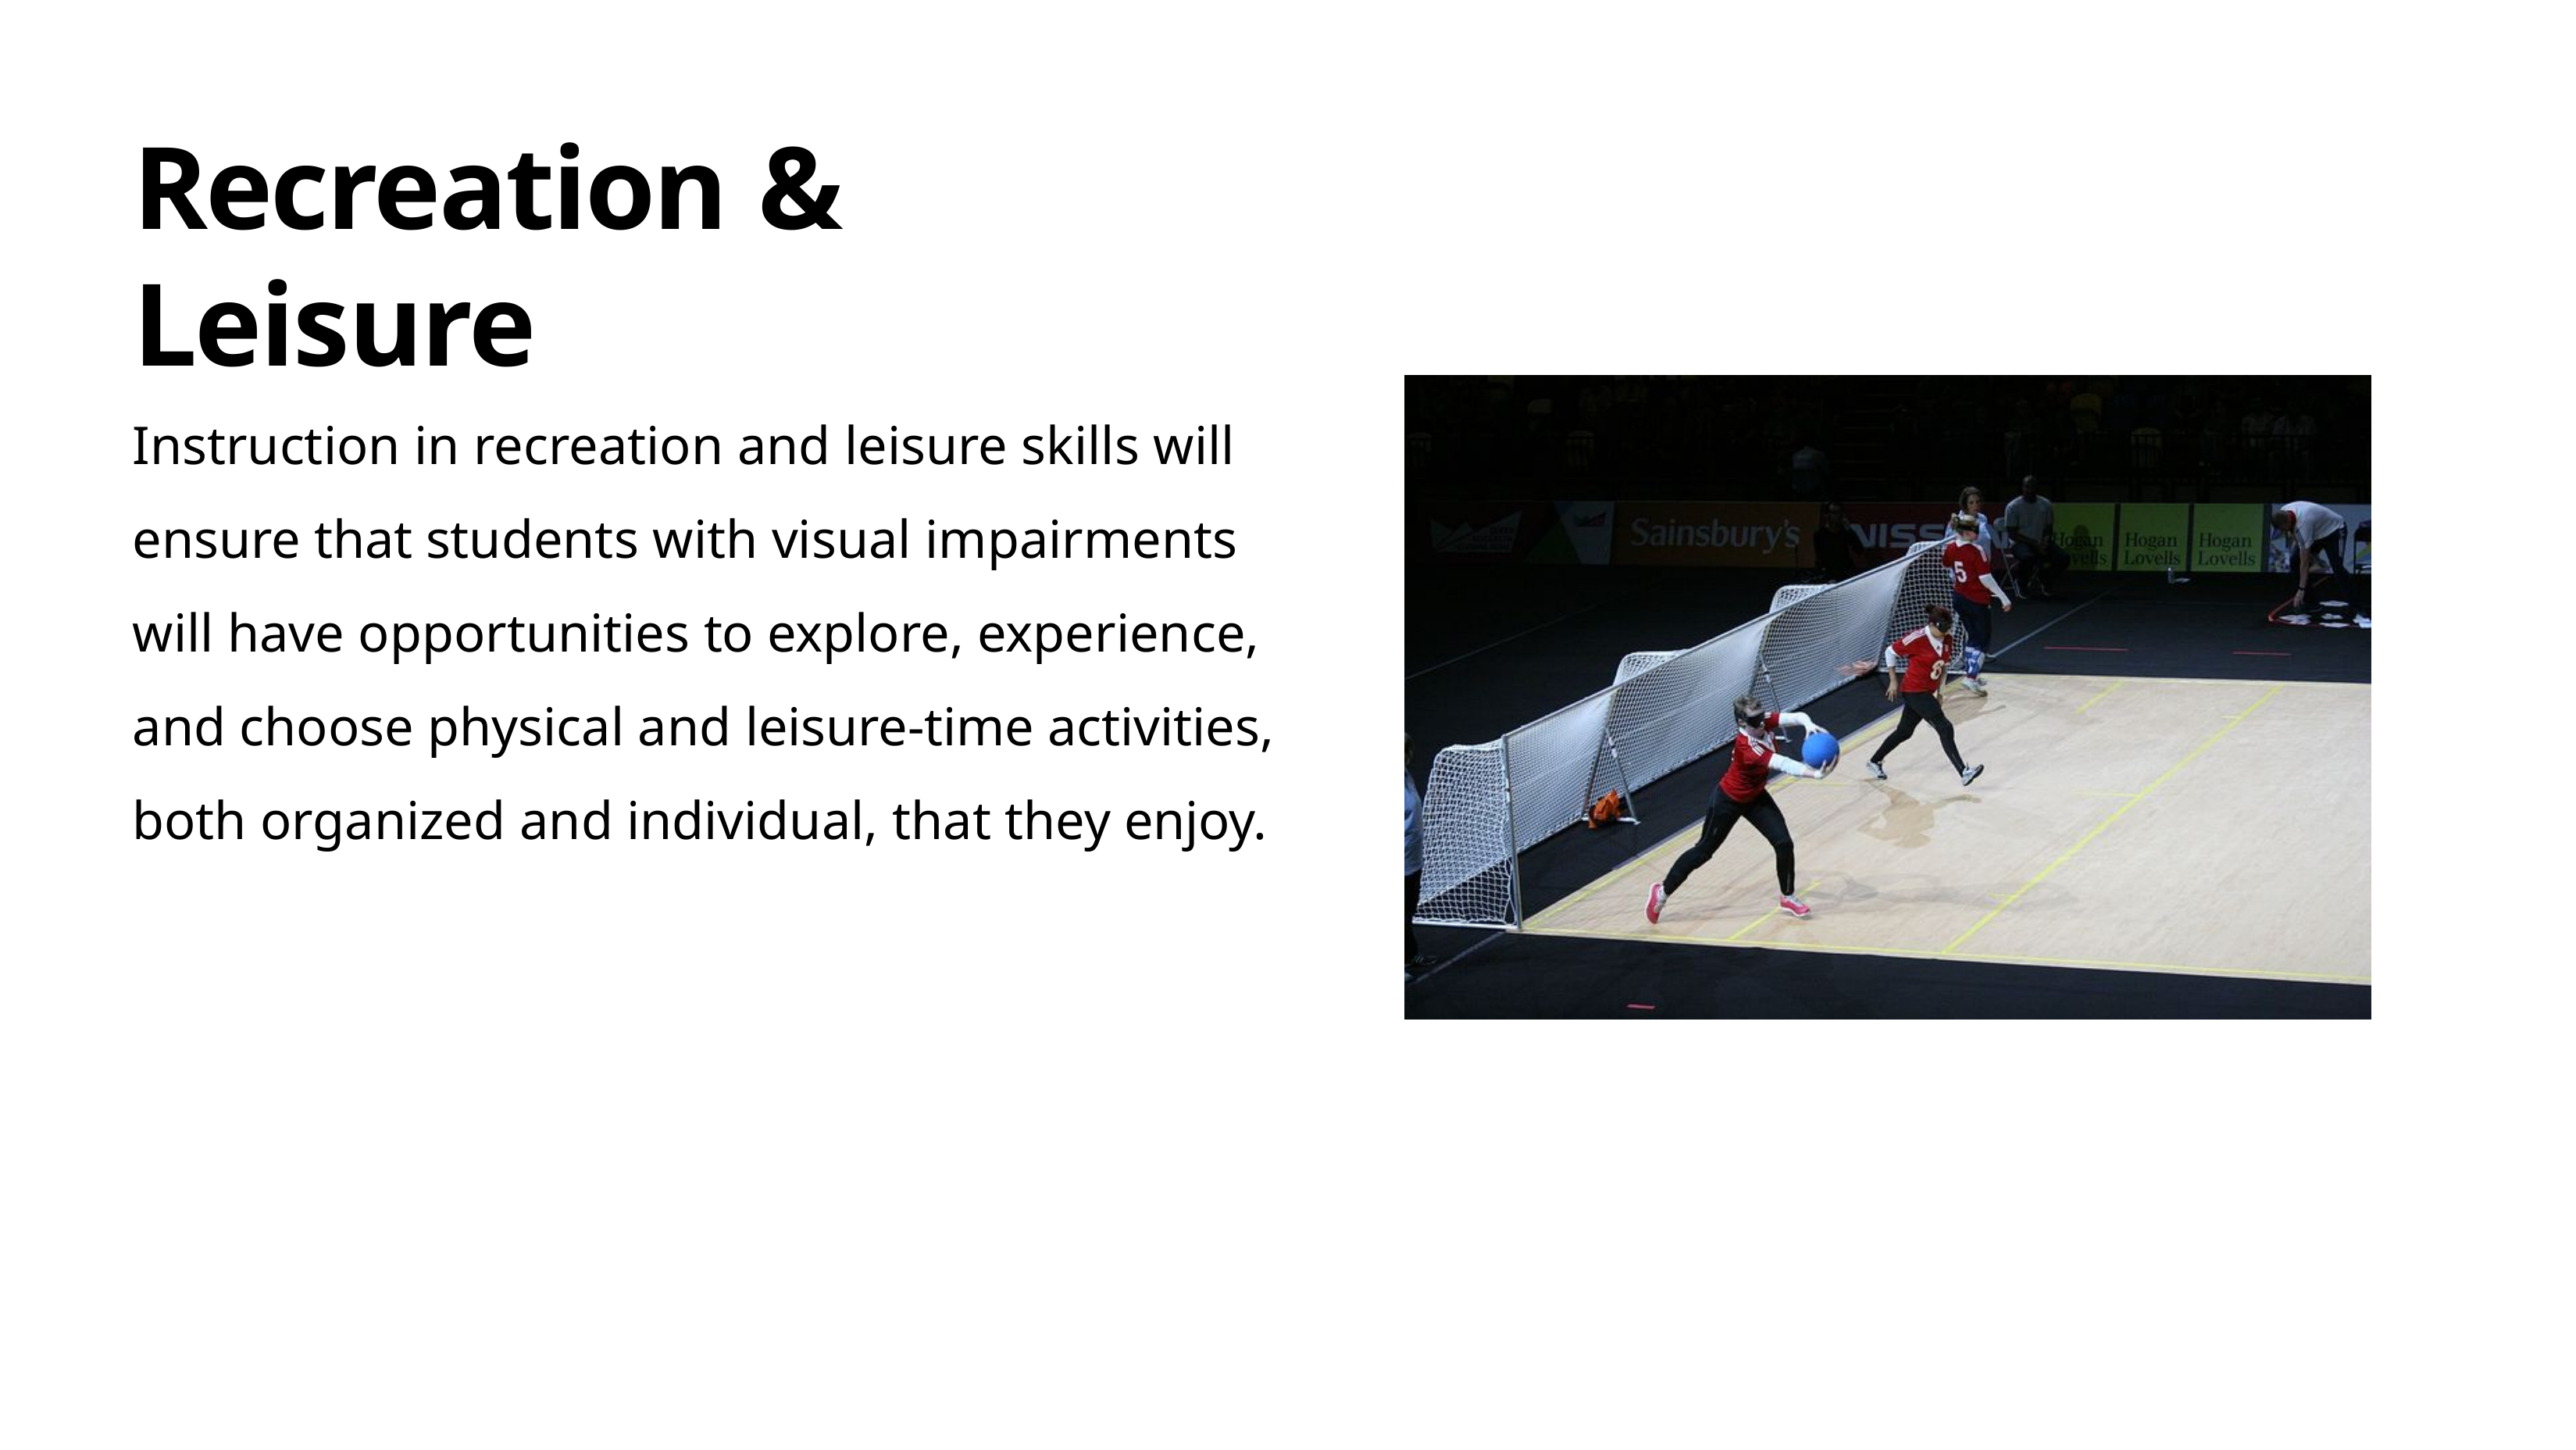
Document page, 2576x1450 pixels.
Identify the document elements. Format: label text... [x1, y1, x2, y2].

picture [1404, 375, 2371, 1020]
text_box Instruction in recreation and leisure skills will ensure that students with visual impairments will have opportunities to explore, experience, and choose physical and leisure-time activities, both organized and individual, that they enjoy. [130, 377, 1288, 850]
title Recreation & Leisure [130, 113, 1226, 389]
